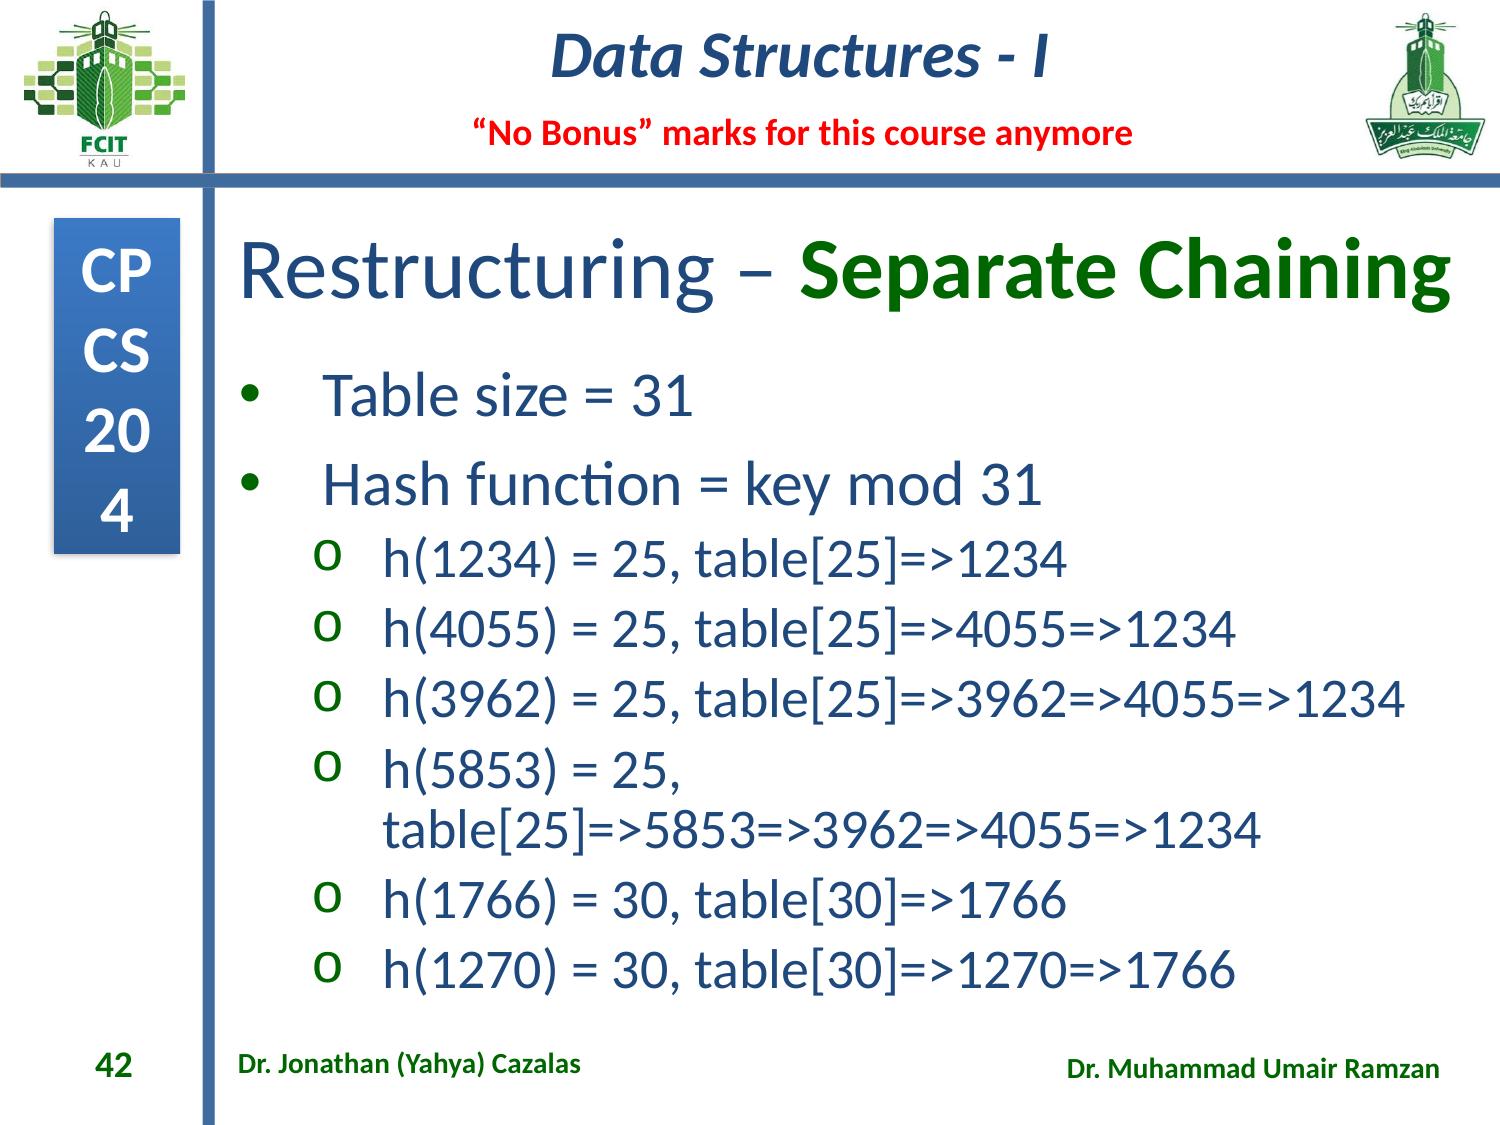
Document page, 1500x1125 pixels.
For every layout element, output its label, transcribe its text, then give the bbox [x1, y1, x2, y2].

slide_number 42 [35, 1032, 193, 1092]
picture [24, 6, 185, 167]
list Table size = 31 Hash function = key mod 31 h(1234) = 25, table[25]=>1234 h(4055) = 25, table[25]=>4055=>1234 h(3962) = 25, table[25]=>3962=>4055=>1234 h(5853) = 25, table[25]=>5853=>3962=>4055=>1234 h(1766) = 30, table[30]=>1766 h(1270) = 30, table[30]=>1270=>1766 [223, 353, 1484, 1014]
title Restructuring – Separate Chaining [223, 204, 1484, 337]
picture [1361, 11, 1487, 162]
